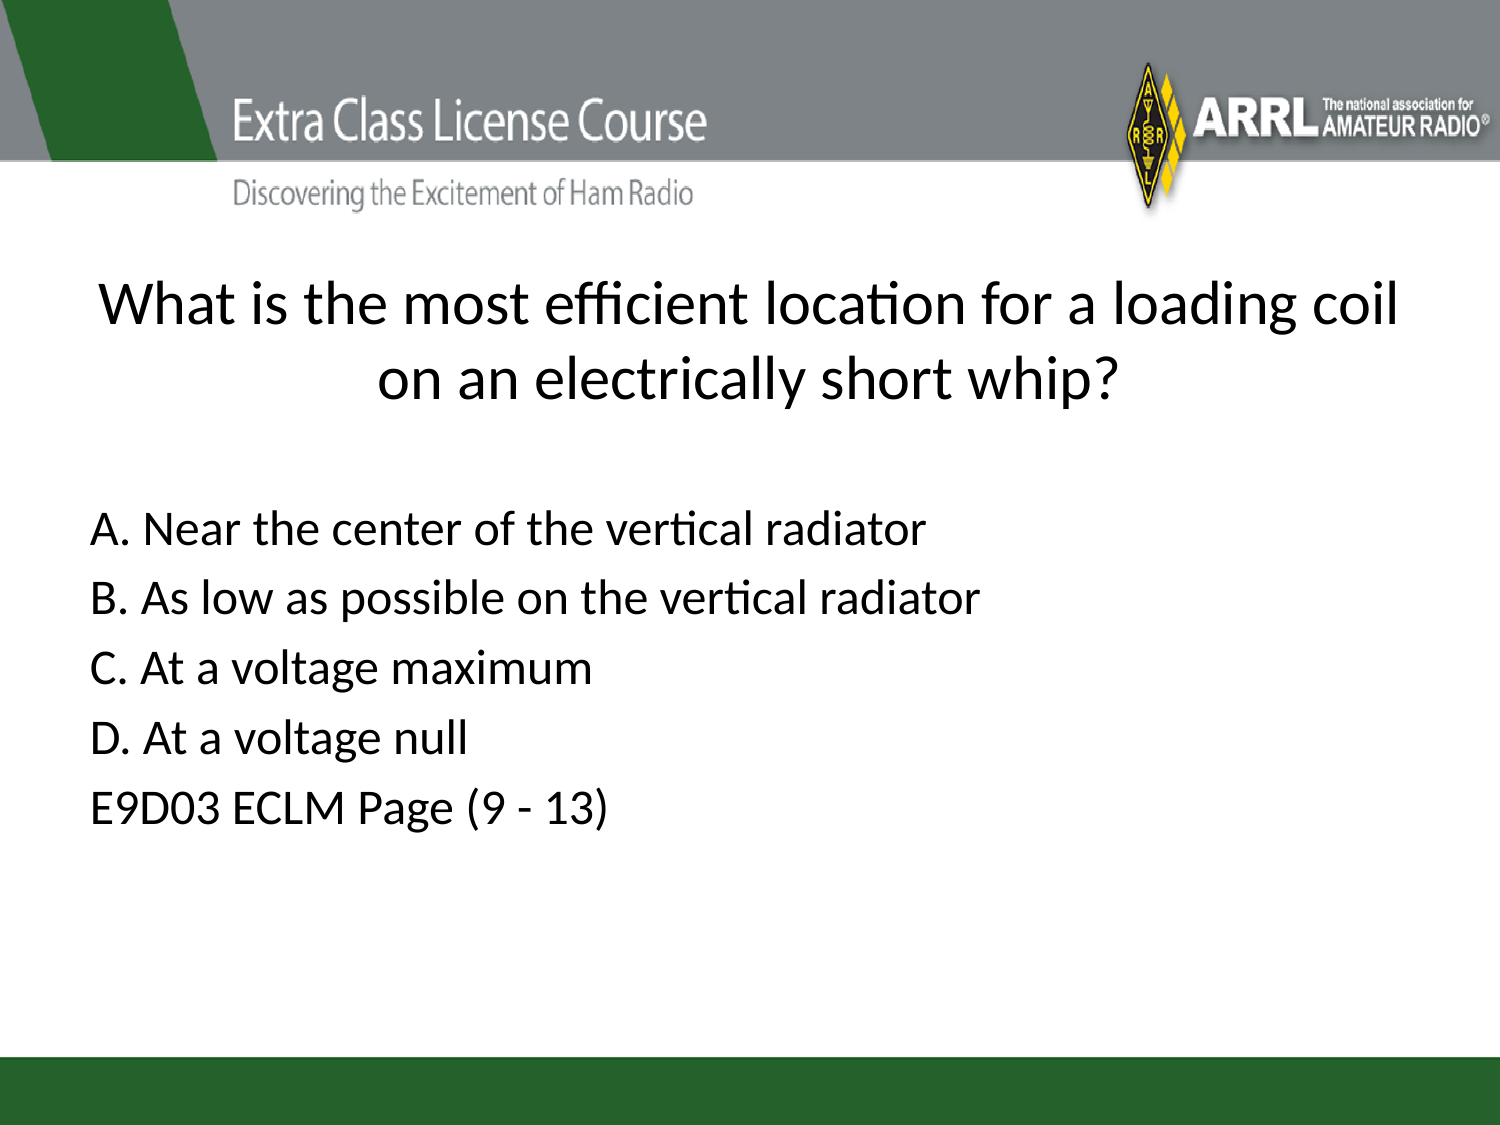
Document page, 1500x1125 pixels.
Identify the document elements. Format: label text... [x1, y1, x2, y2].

list A. Near the center of the vertical radiator B. As low as possible on the vertical radiator C. At a voltage maximum D. At a voltage null E9D03 ECLM Page (9 - 13) [75, 487, 1425, 1005]
title What is the most efficient location for a loading coil on an electrically short whip? [75, 254, 1425, 435]
picture [0, 0, 1500, 1125]
